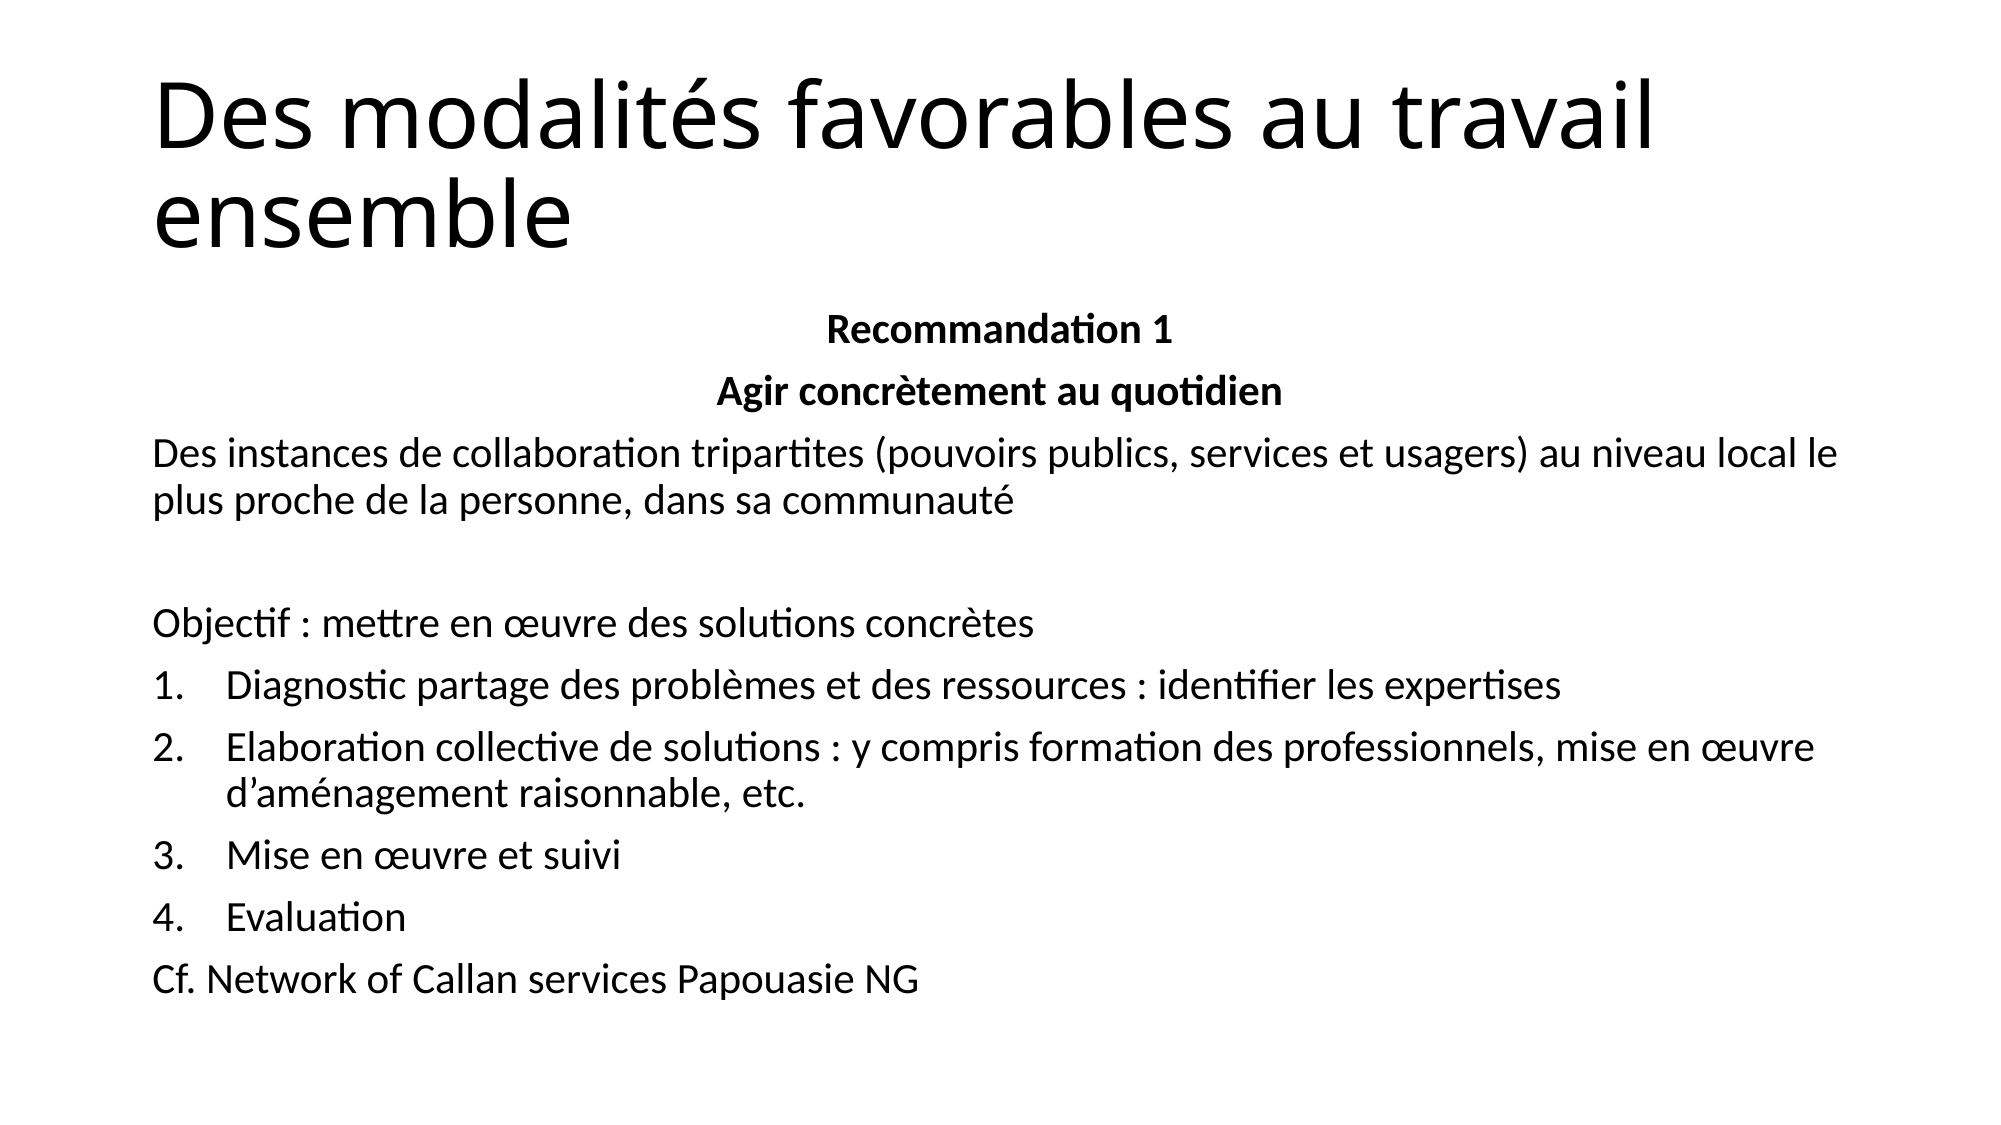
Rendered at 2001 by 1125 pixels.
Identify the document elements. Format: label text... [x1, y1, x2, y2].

list Recommandation 1 Agir concrètement au quotidien Des instances de collaboration tripartites (pouvoirs publics, services et usagers) au niveau local le plus proche de la personne, dans sa communauté Objectif : mettre en œuvre des solutions concrètes Diagnostic partage des problèmes et des ressources : identifier les expertises Elaboration collective de solutions : y compris formation des professionnels, mise en œuvre d’aménagement raisonnable, etc. Mise en œuvre et suivi Evaluation Cf. Network of Callan services Papouasie NG [137, 299, 1863, 1014]
title Des modalités favorables au travail ensemble [137, 59, 1863, 278]
